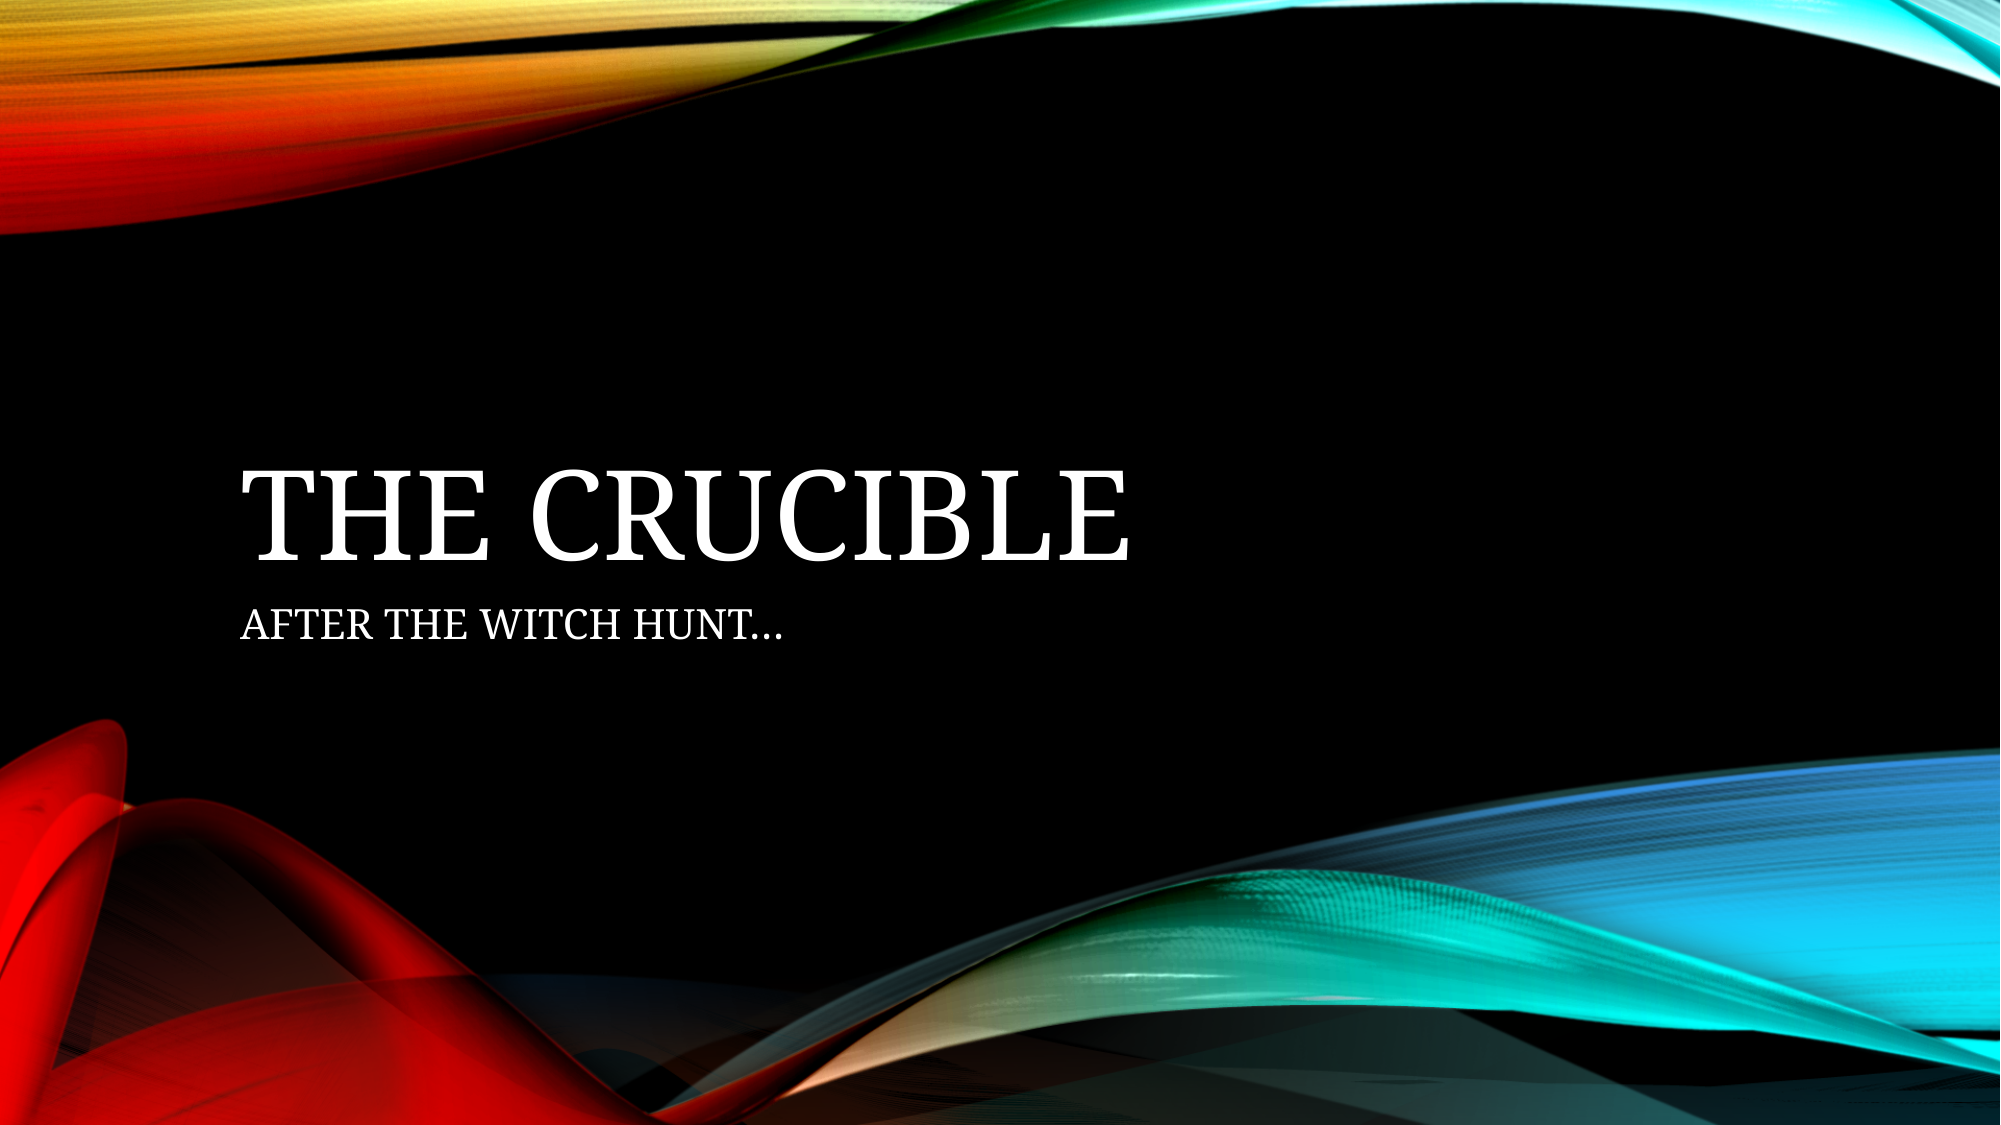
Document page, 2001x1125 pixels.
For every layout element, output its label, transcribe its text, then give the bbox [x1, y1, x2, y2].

picture [0, 717, 2000, 1125]
subtitle AFTER THE WITCH HUNT… [225, 595, 1775, 709]
title The Crucible [225, 295, 1775, 595]
picture [0, 0, 2000, 237]
